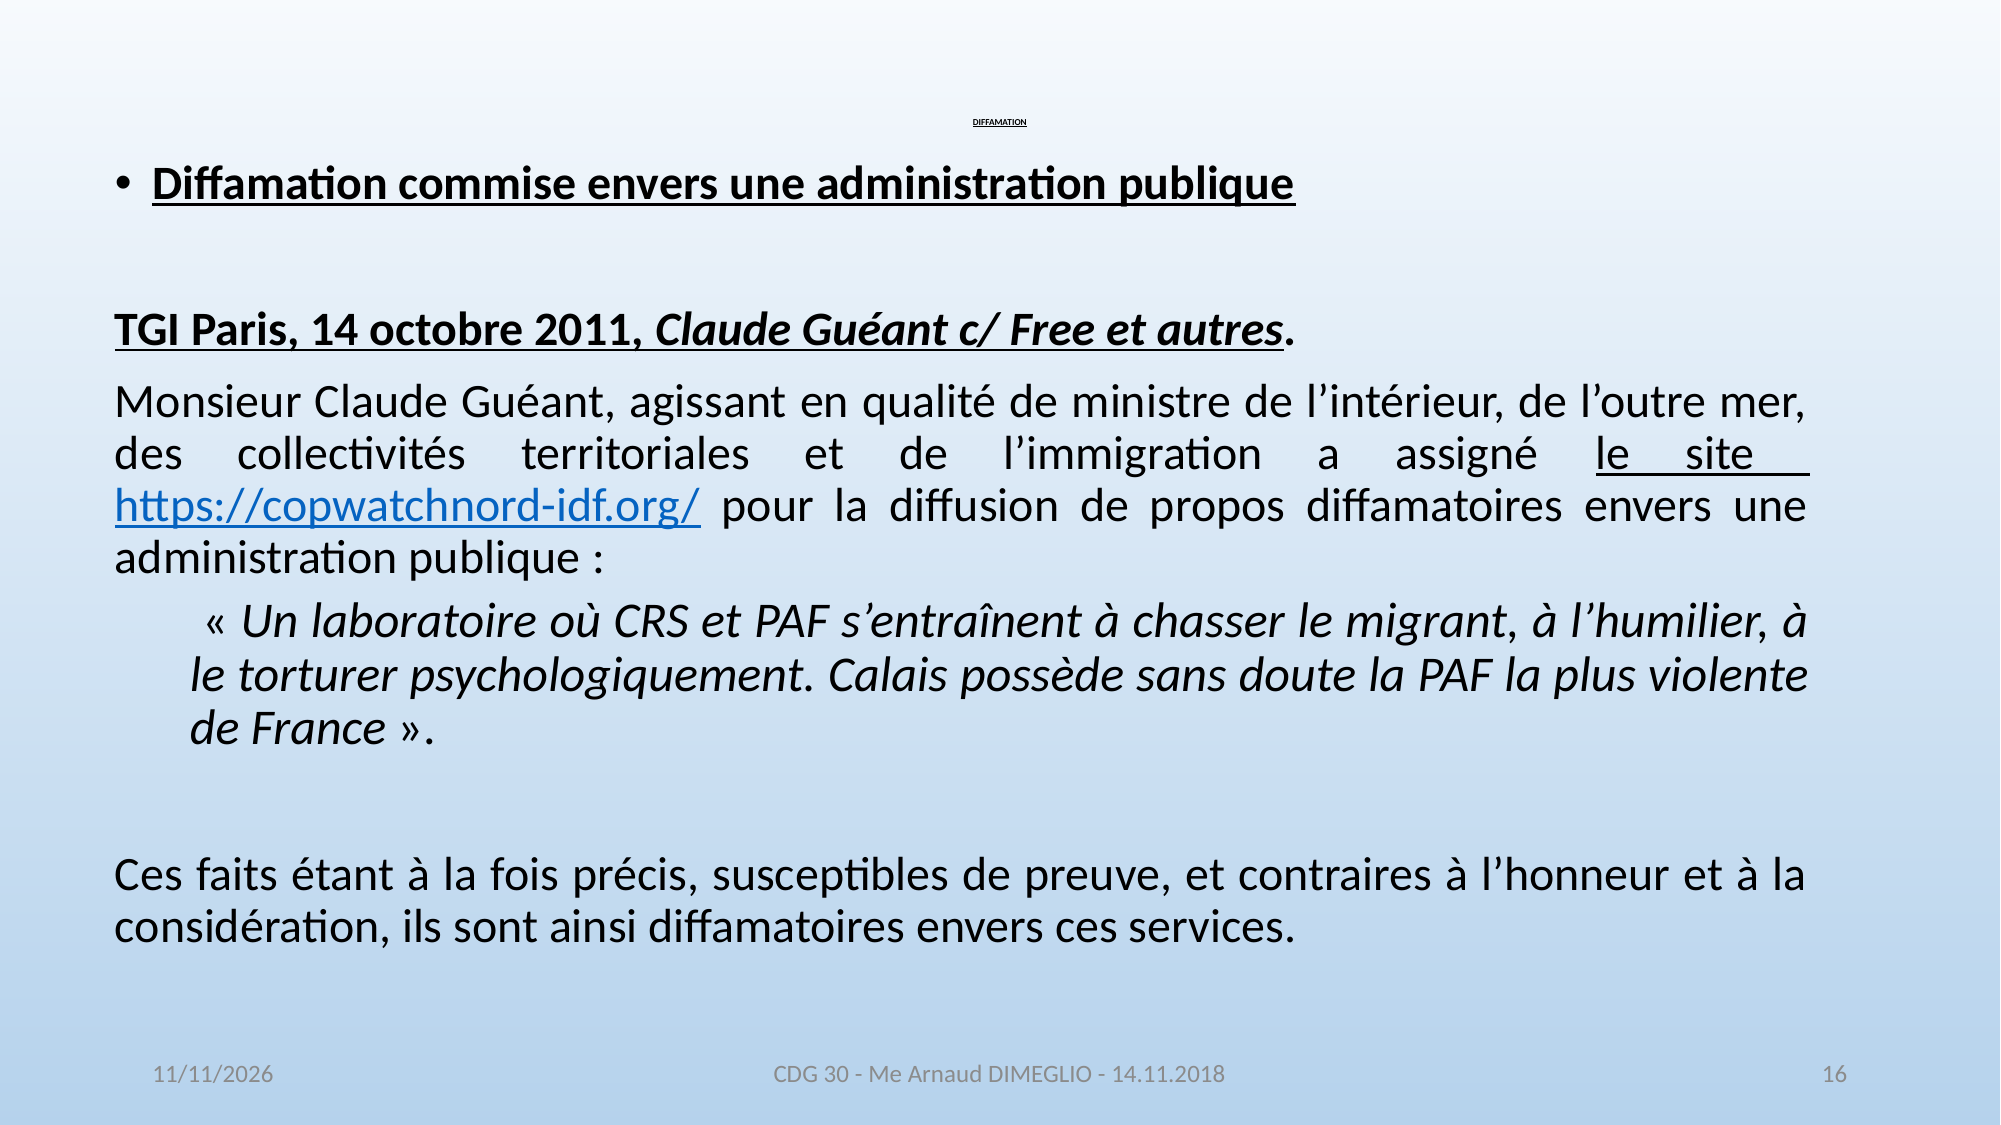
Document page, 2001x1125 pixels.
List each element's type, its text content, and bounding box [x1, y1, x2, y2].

title DIFFAMATION [137, 109, 1863, 157]
list Diffamation commise envers une administration publique TGI Paris, 14 octobre 2011, Claude Guéant c/ Free et autres. Monsieur Claude Guéant, agissant en qualité de ministre de l’intérieur, de l’outre mer, des collectivités territoriales et de l’immigration a assigné le site https://copwatchnord-idf.org/ pour la diffusion de propos diffamatoires envers une administration publique : « Un laboratoire où CRS et PAF s’entraînent à chasser le migrant, à l’humilier, à le torturer psychologiquement. Calais possède sans doute la PAF la plus violente de France ». Ces faits étant à la fois précis, susceptibles de preuve, et contraires à l’honneur et à la considération, ils sont ainsi diffamatoires envers ces services. [99, 85, 1825, 1125]
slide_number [137, 1042, 588, 1103]
footer CDG 30 - Me Arnaud DIMEGLIO - 14.11.2018 [662, 1042, 1338, 1103]
slide_number 16 [1412, 1042, 1863, 1103]
